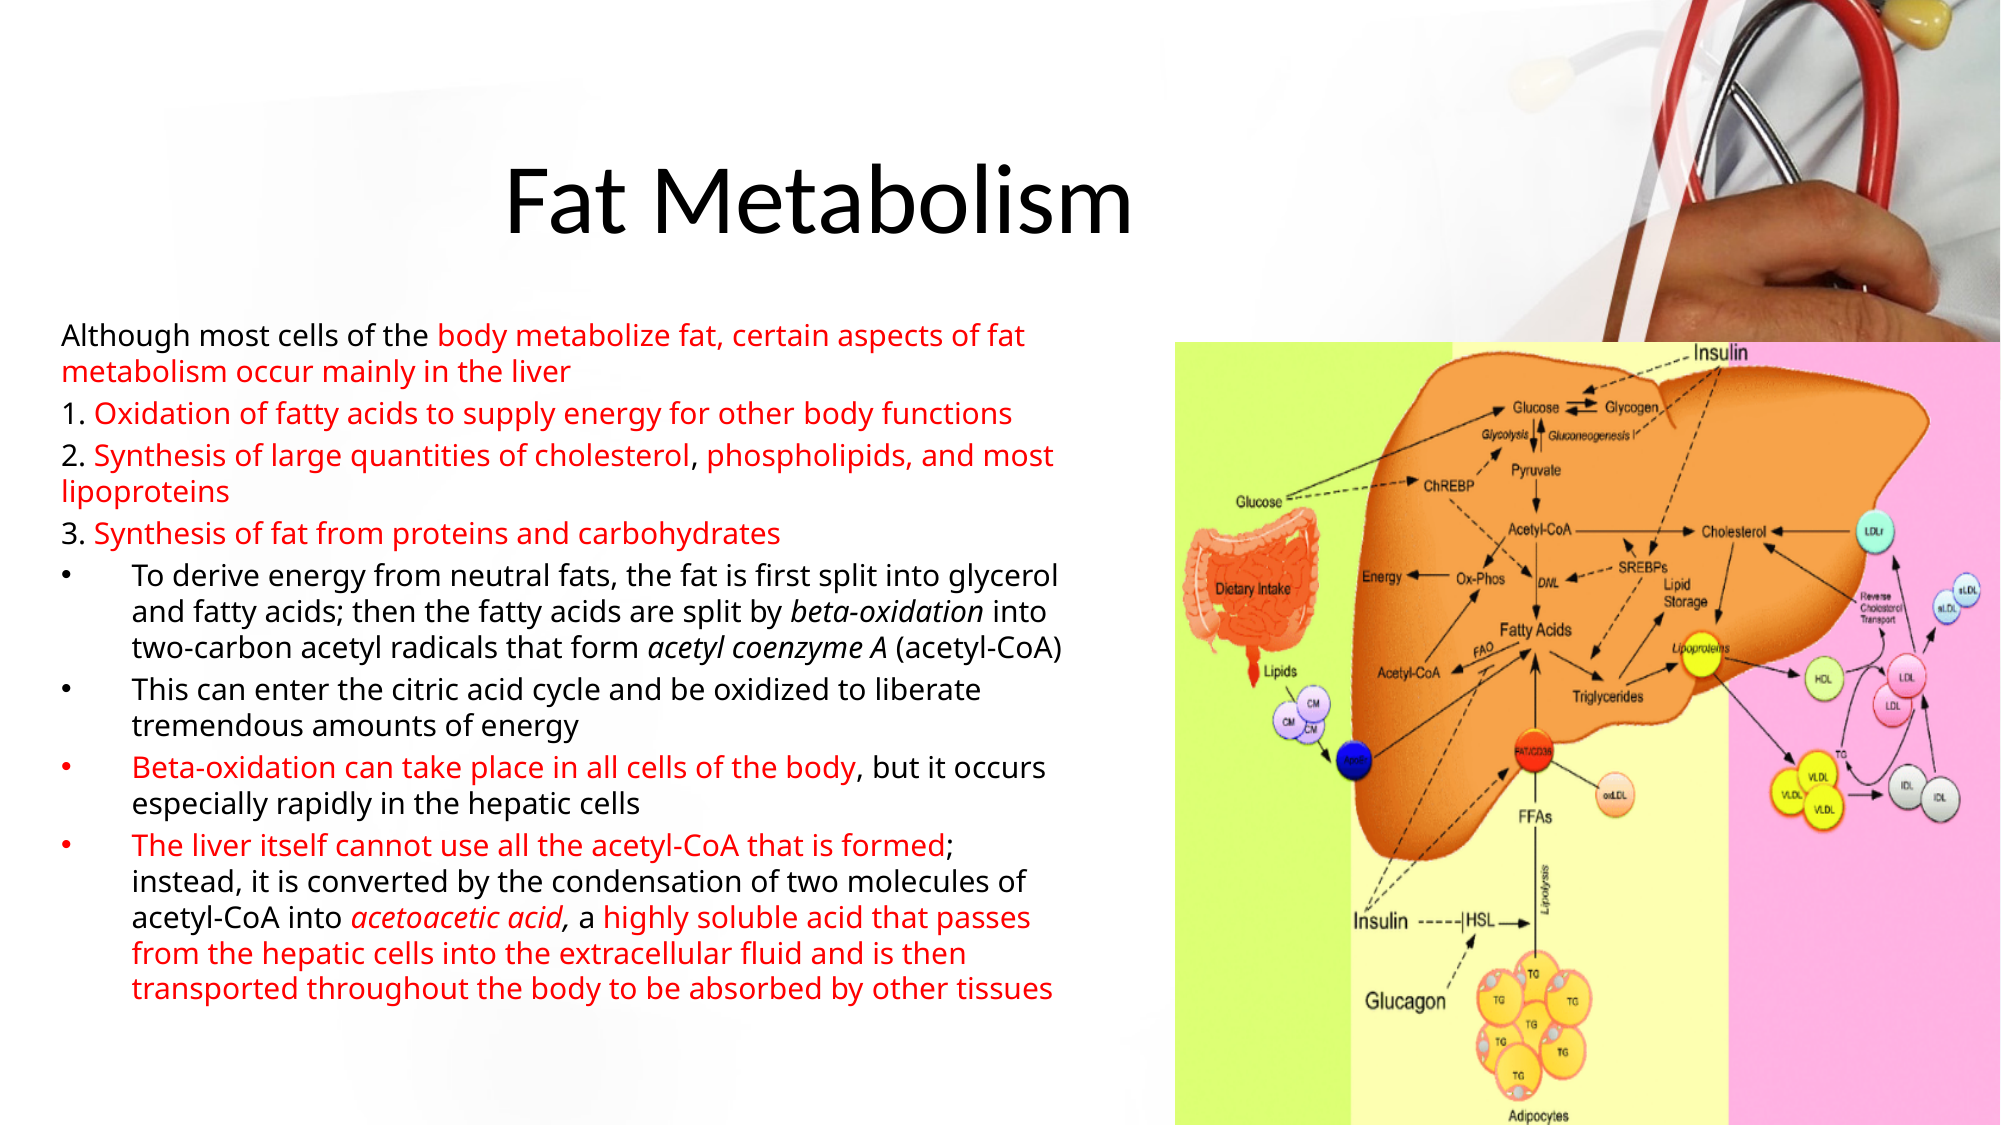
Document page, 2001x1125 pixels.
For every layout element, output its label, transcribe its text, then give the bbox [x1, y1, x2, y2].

picture [0, 0, 2001, 1125]
title Fat Metabolism [99, 110, 1540, 278]
list Although most cells of the body metabolize fat, certain aspects of fat metabolism occur mainly in the liver 1. Oxidation of fatty acids to supply energy for other body functions 2. Synthesis of large quantities of cholesterol, phospholipids, and most lipoproteins 3. Synthesis of fat from proteins and carbohydrates To derive energy from neutral fats, the fat is first split into glycerol and fatty acids; then the fatty acids are split by beta-oxidation into two-carbon acetyl radicals that form acetyl coenzyme A (acetyl-CoA) This can enter the citric acid cycle and be oxidized to liberate tremendous amounts of energy Beta-oxidation can take place in all cells of the body, but it occurs especially rapidly in the hepatic cells The liver itself cannot use all the acetyl-CoA that is formed; instead, it is converted by the condensation of two molecules of acetyl-CoA into acetoacetic acid, a highly soluble acid that passes from the hepatic cells into the extracellular fluid and is then transported throughout the body to be absorbed by other tissues [46, 309, 1084, 1041]
